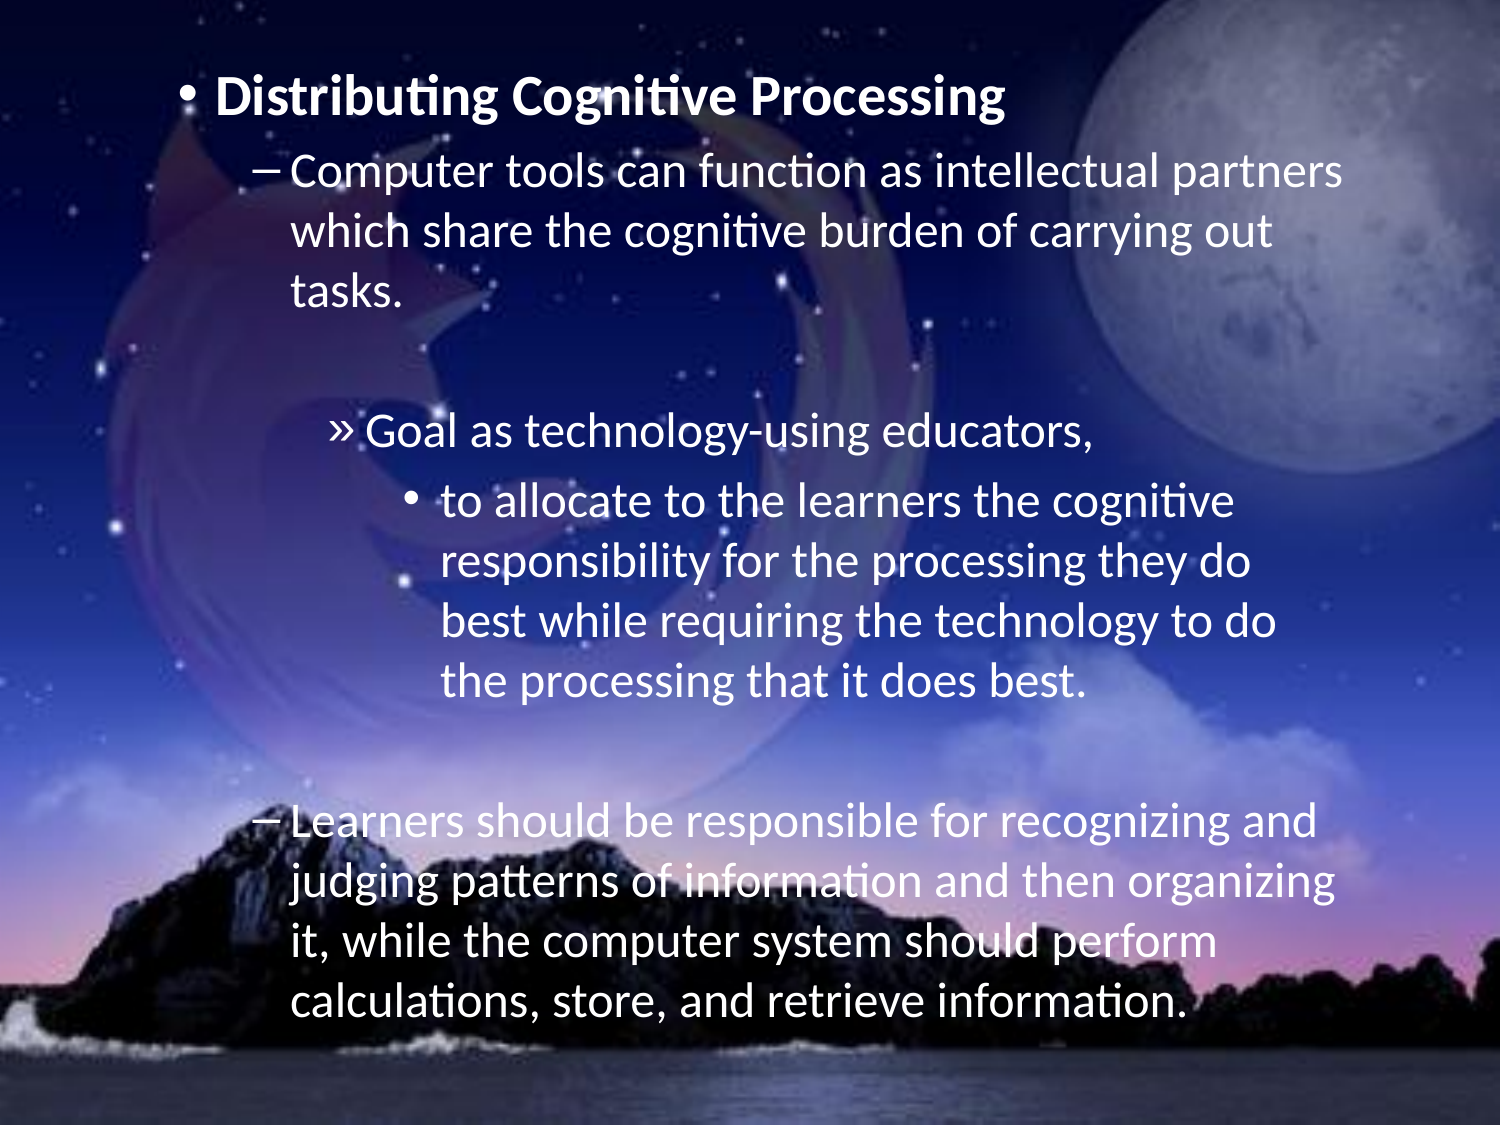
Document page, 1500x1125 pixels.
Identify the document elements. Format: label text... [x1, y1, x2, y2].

list Distributing Cognitive Processing Computer tools can function as intellectual partners which share the cognitive burden of carrying out tasks. Goal as technology-using educators, to allocate to the learners the cognitive responsibility for the processing they do best while requiring the technology to do the processing that it does best. Learners should be responsible for recognizing and judging patterns of information and then organizing it, while the computer system should perform calculations, store, and retrieve information. [12, 50, 1363, 1075]
picture [0, 0, 1500, 1125]
